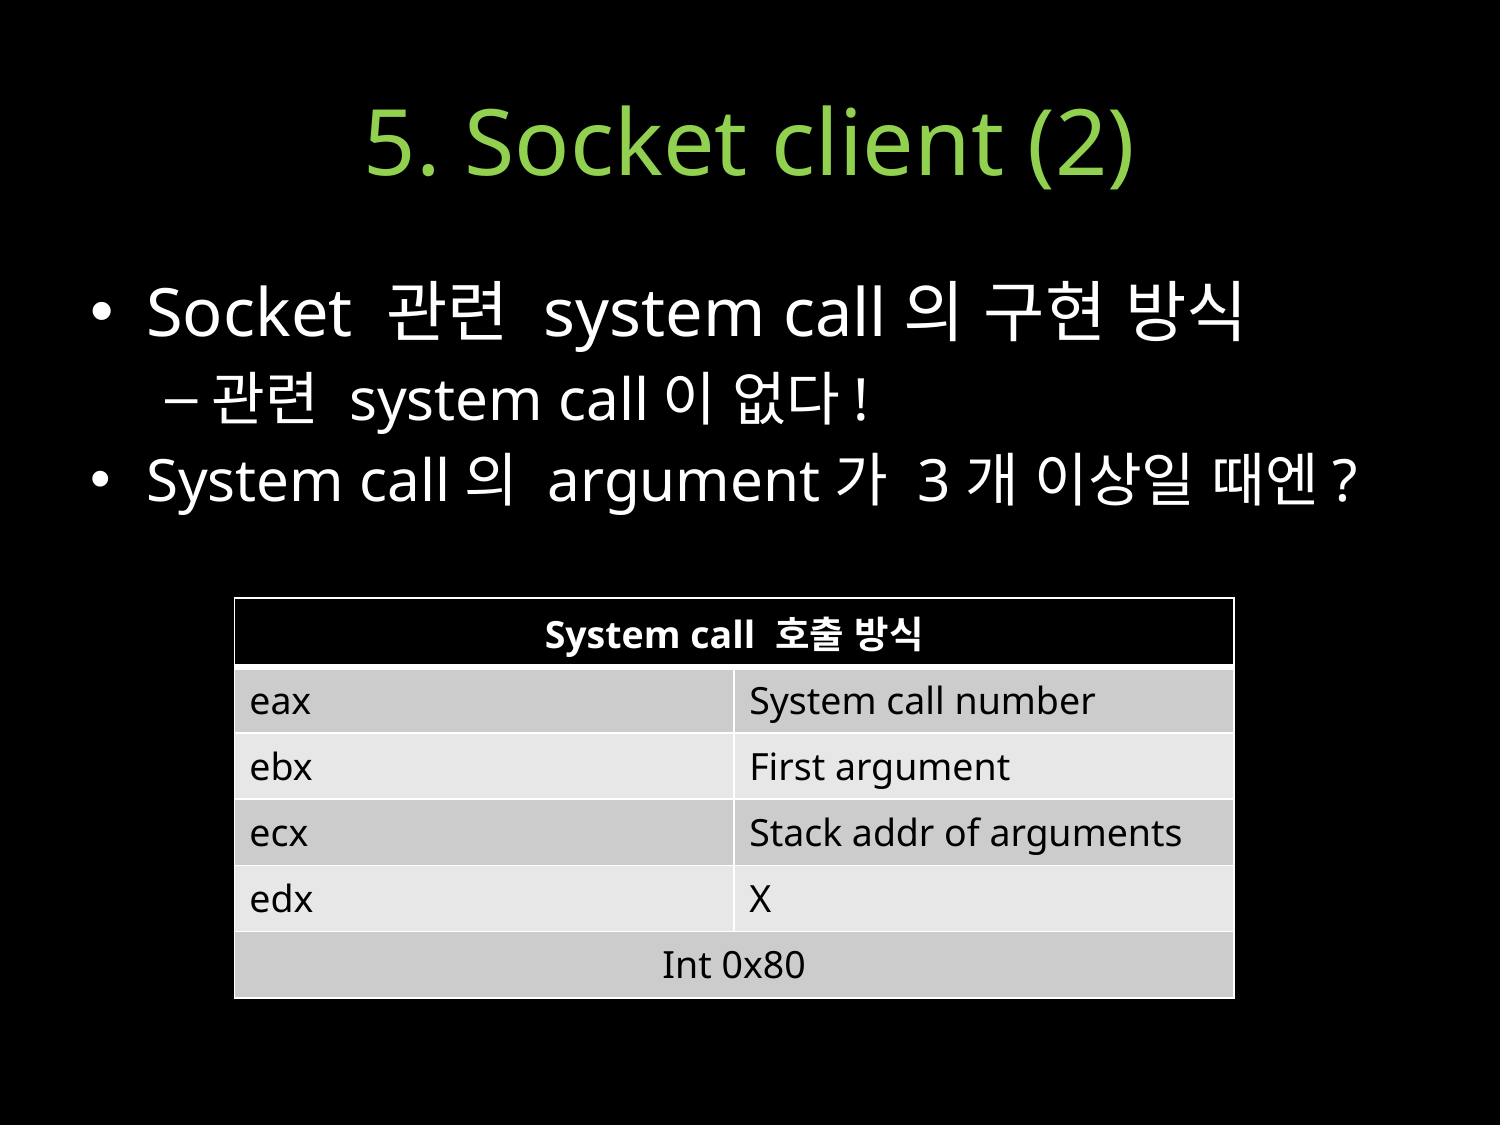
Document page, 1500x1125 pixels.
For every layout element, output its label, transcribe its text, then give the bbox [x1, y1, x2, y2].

table_cell First argument [735, 734, 1233, 798]
table_cell Int 0x80 [235, 932, 1233, 997]
table_cell ecx [235, 800, 733, 865]
list Socket 관련 system call의 구현 방식 관련 system call이 없다! System call의 argument가 3개 이상일 때엔? [75, 262, 1425, 1005]
table_cell edx [235, 866, 733, 931]
table_cell System call number [735, 670, 1233, 732]
table_cell X [735, 866, 1233, 931]
table_cell ebx [235, 734, 733, 798]
table_cell eax [235, 670, 733, 732]
table_header System call 호출 방식 [235, 599, 1233, 664]
table_cell Stack addr of arguments [735, 800, 1233, 865]
title 5. Socket client (2) [75, 45, 1425, 233]
